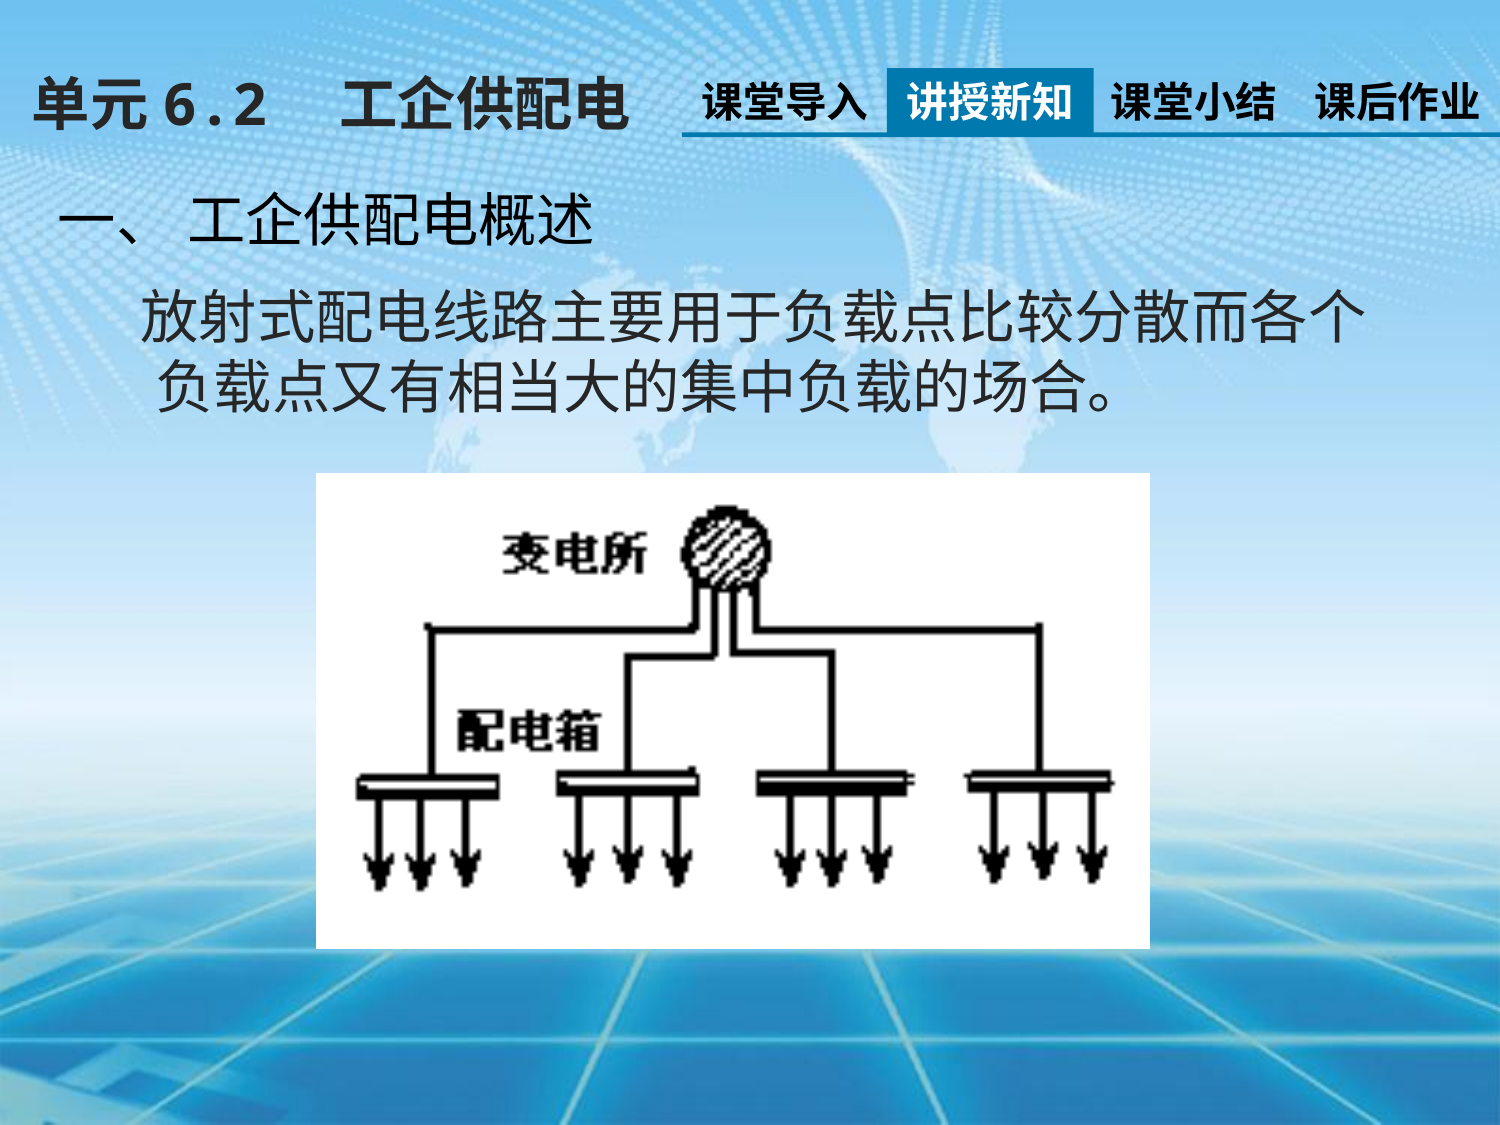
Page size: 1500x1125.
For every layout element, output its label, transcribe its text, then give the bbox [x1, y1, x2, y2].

text_box 放射式配电线路主要用于负载点比较分散而各个负载点又有相当大的集中负载的场合。 [84, 274, 1381, 518]
text_box 一、 工企供配电概述 [43, 175, 1393, 274]
picture [0, 0, 1500, 1125]
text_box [16, 59, 1500, 145]
